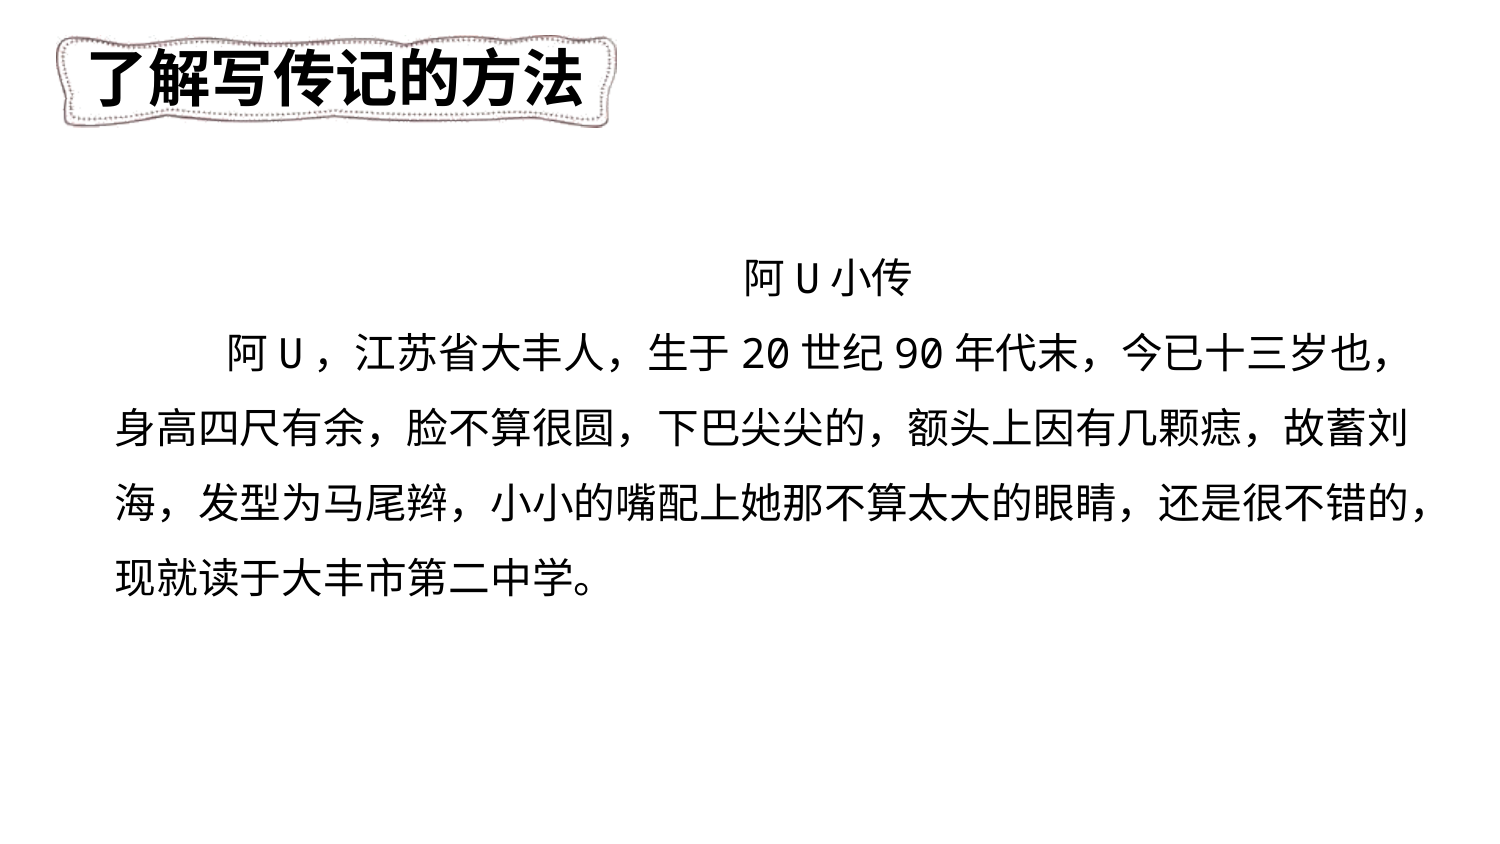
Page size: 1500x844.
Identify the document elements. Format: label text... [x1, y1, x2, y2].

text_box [21, 35, 650, 129]
text_box 阿U小传 阿U，江苏省大丰人，生于20世纪90年代末，今已十三岁也，身高四尺有余，脸不算很圆，下巴尖尖的，额头上因有几颗痣，故蓄刘海，发型为马尾辫，小小的嘴配上她那不算太大的眼睛，还是很不错的，现就读于大丰市第二中学。 [100, 169, 1445, 609]
